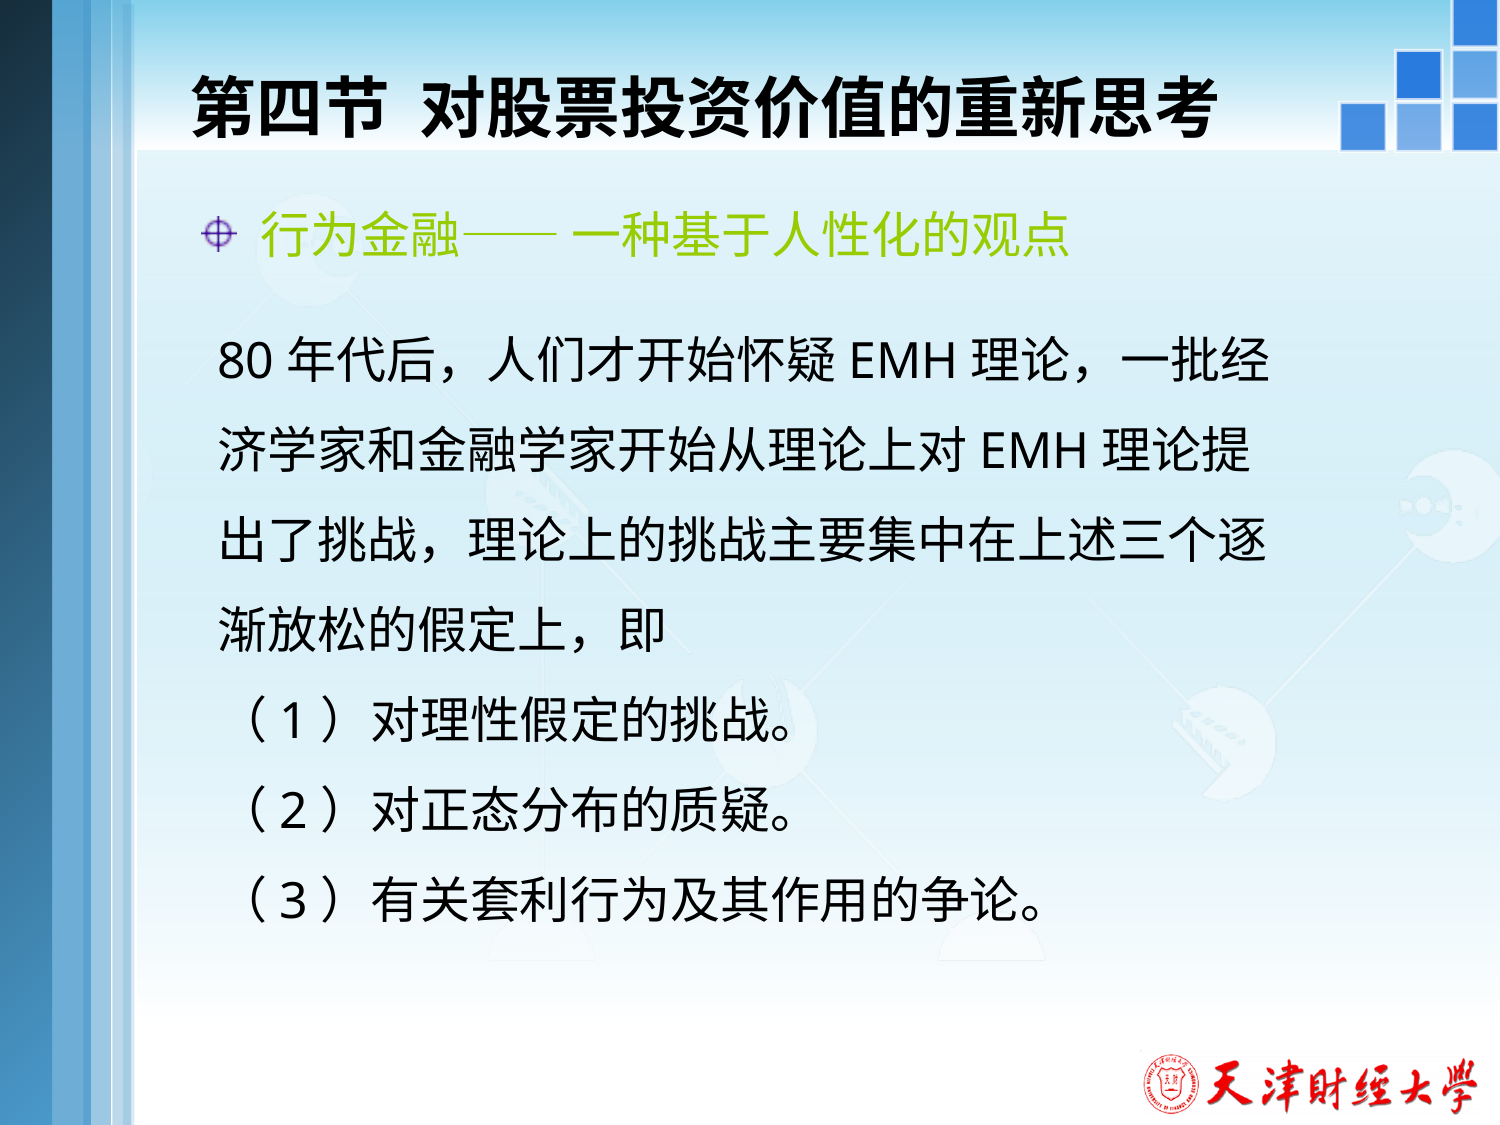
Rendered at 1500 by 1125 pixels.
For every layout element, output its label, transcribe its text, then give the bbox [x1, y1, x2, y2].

picture [1131, 1049, 1500, 1119]
picture [132, 150, 1500, 965]
text_box 第四节 对股票投资价值的重新思考 [174, 74, 1341, 138]
text_box 80年代后，人们才开始怀疑EMH理论，一批经济学家和金融学家开始从理论上对EMH理论提出了挑战，理论上的挑战主要集中在上述三个逐渐放松的假定上，即 （1）对理性假定的挑战。 （2）对正态分布的质疑。 （3）有关套利行为及其作用的争论。 [202, 290, 1313, 936]
text_box 行为金融—— 一种基于人性化的观点 [187, 196, 1087, 272]
